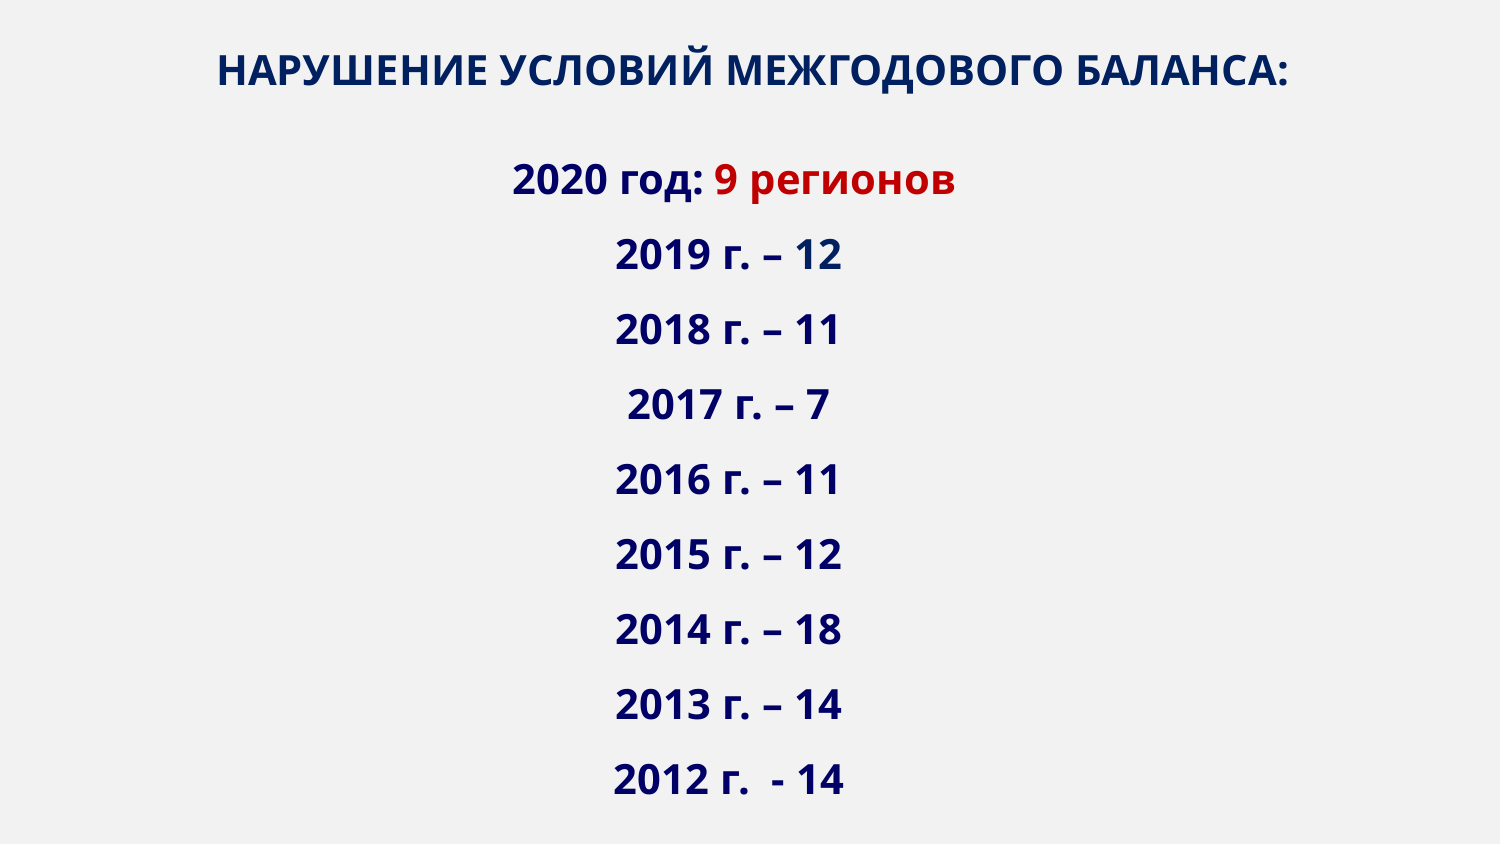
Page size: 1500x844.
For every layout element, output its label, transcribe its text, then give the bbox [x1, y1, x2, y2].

text_box 2020 год: 9 регионов 2019 г. – 12 2018 г. – 11 2017 г. – 7 2016 г. – 11 2015 г. – 12 2014 г. – 18 2013 г. – 14 2012 г. - 14 [53, 120, 1416, 844]
text_box НАРУШЕНИЕ УСЛОВИЙ МЕЖГОДОВОГО БАЛАНСА: [106, 36, 1399, 102]
